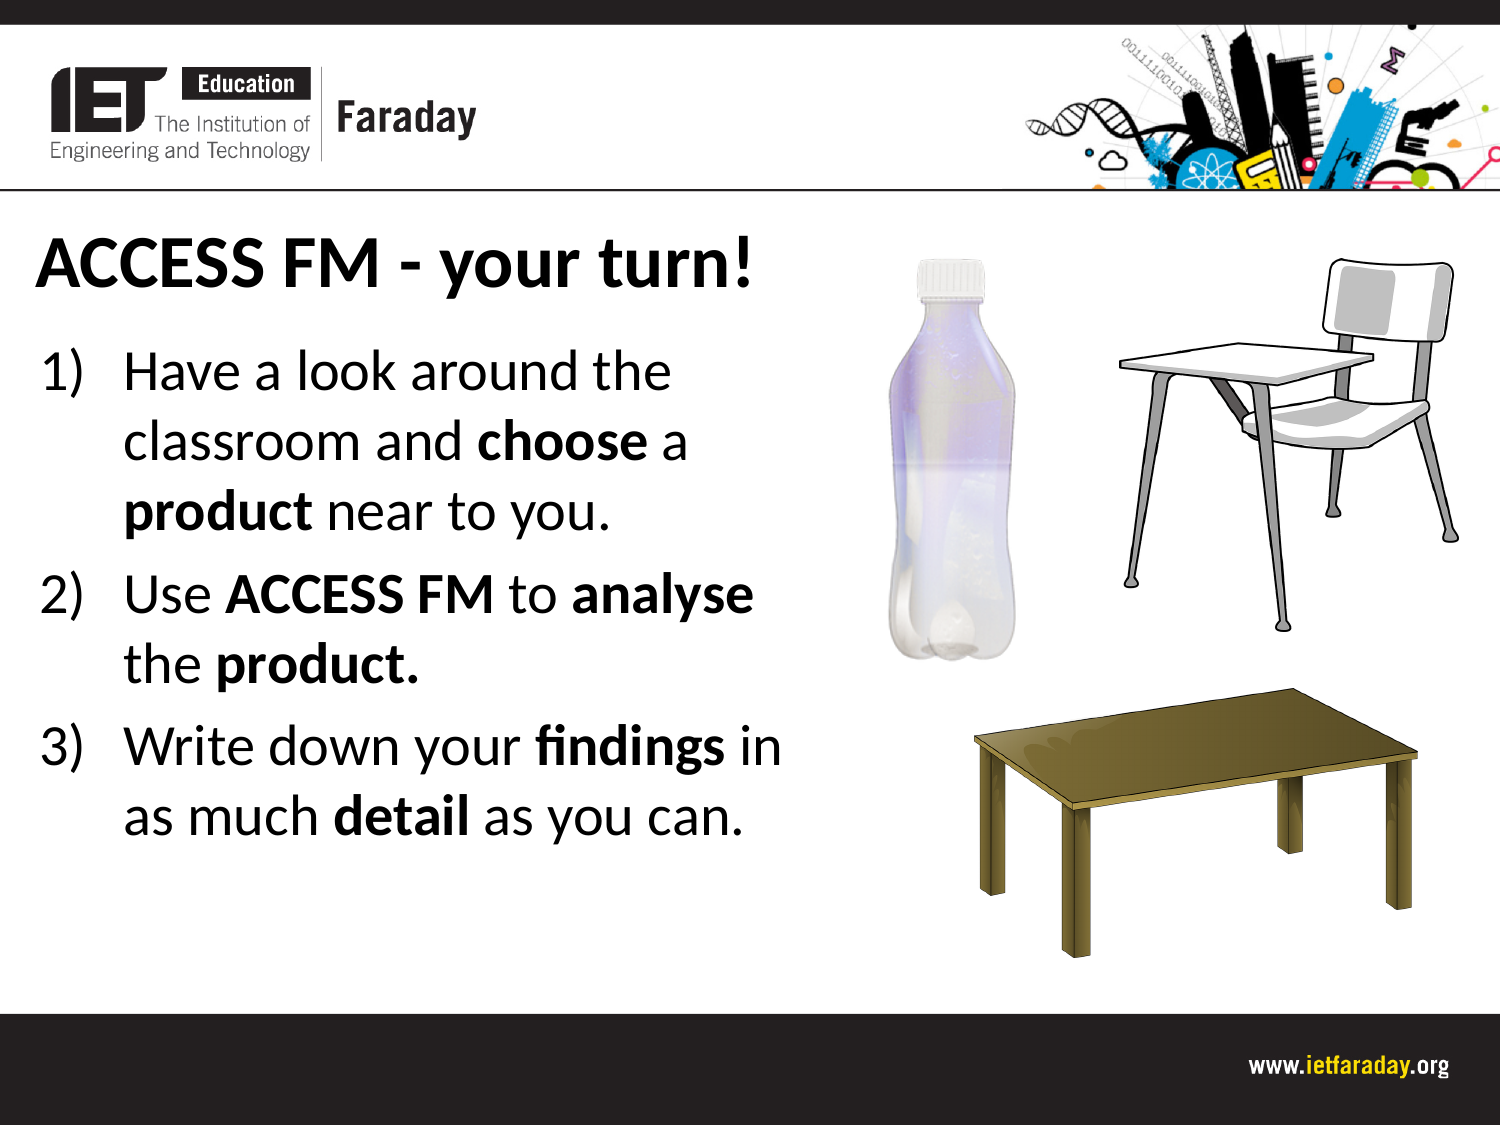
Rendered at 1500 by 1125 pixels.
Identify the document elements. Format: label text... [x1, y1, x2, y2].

picture [0, 0, 1500, 1125]
text_box ACCESS FM - your turn! [20, 205, 1459, 310]
text_box Have a look around the classroom and choose a product near to you. Use ACCESS FM to analyse the product. Write down your findings in as much detail as you can. [24, 325, 825, 855]
